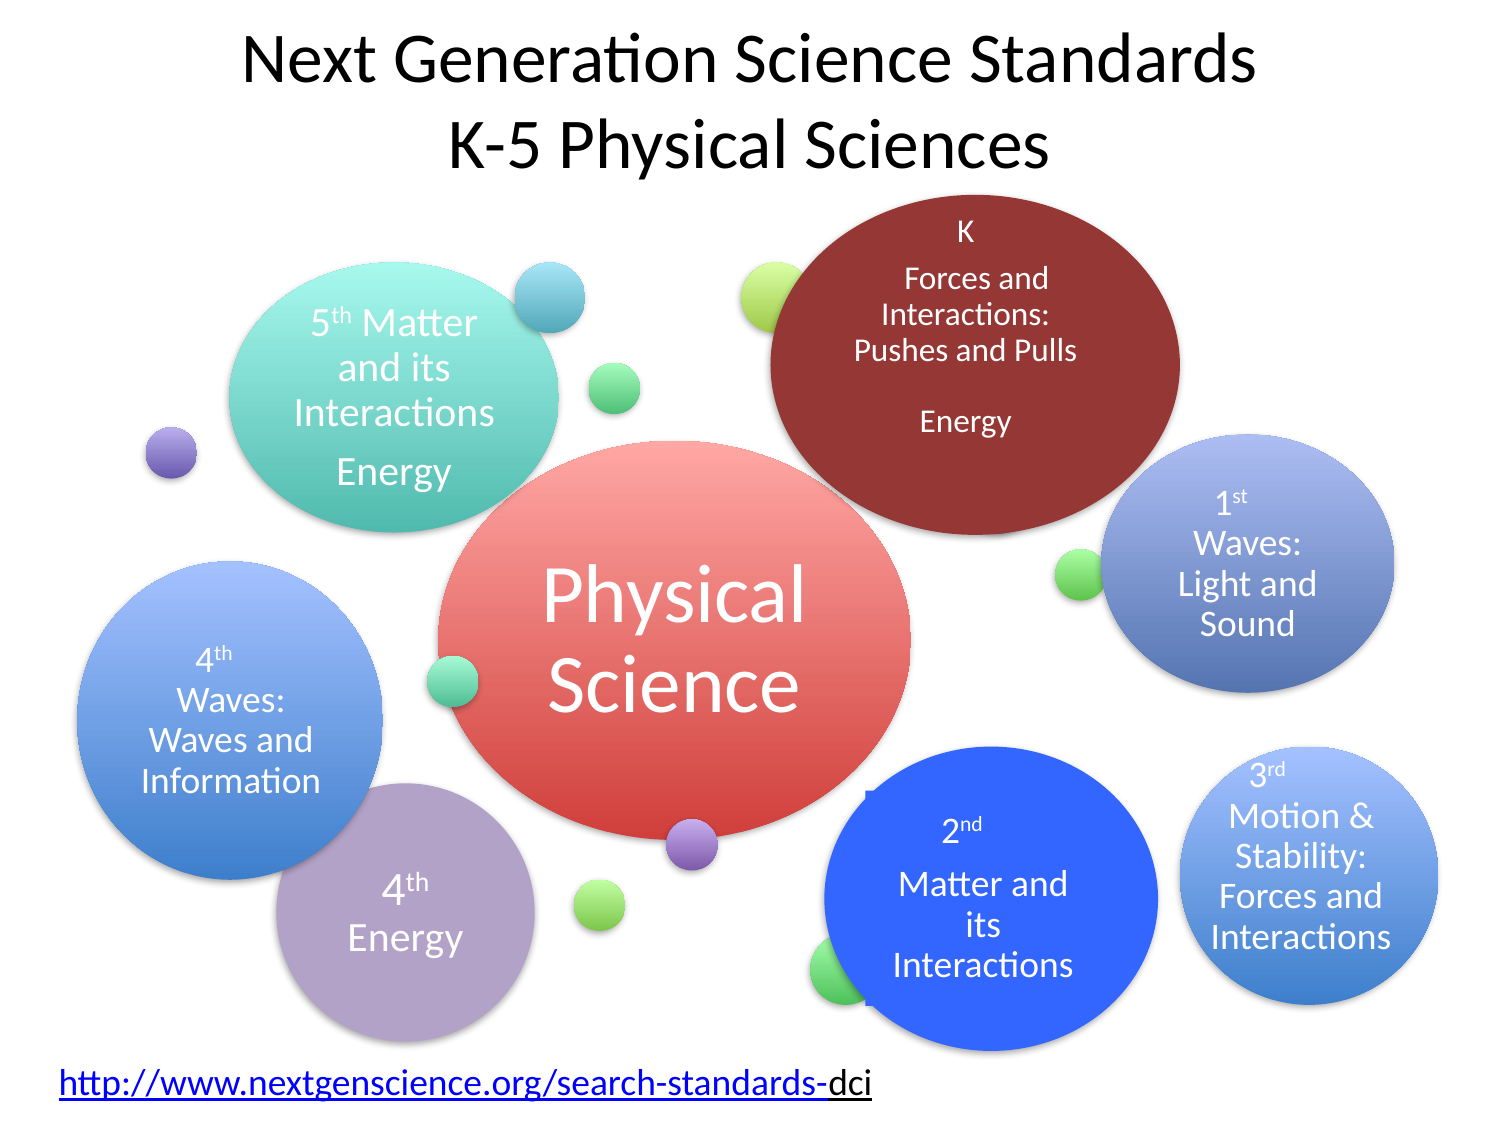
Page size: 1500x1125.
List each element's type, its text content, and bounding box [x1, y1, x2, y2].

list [74, 262, 1426, 1006]
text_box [1179, 746, 1439, 1006]
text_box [824, 746, 1159, 1052]
title Next Generation Science Standards K-5 Physical Sciences [75, 3, 1425, 191]
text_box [76, 561, 384, 881]
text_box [276, 783, 535, 1042]
text_box http://www.nextgenscience.org/search-standards-dci [43, 1051, 896, 1111]
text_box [770, 194, 1181, 536]
